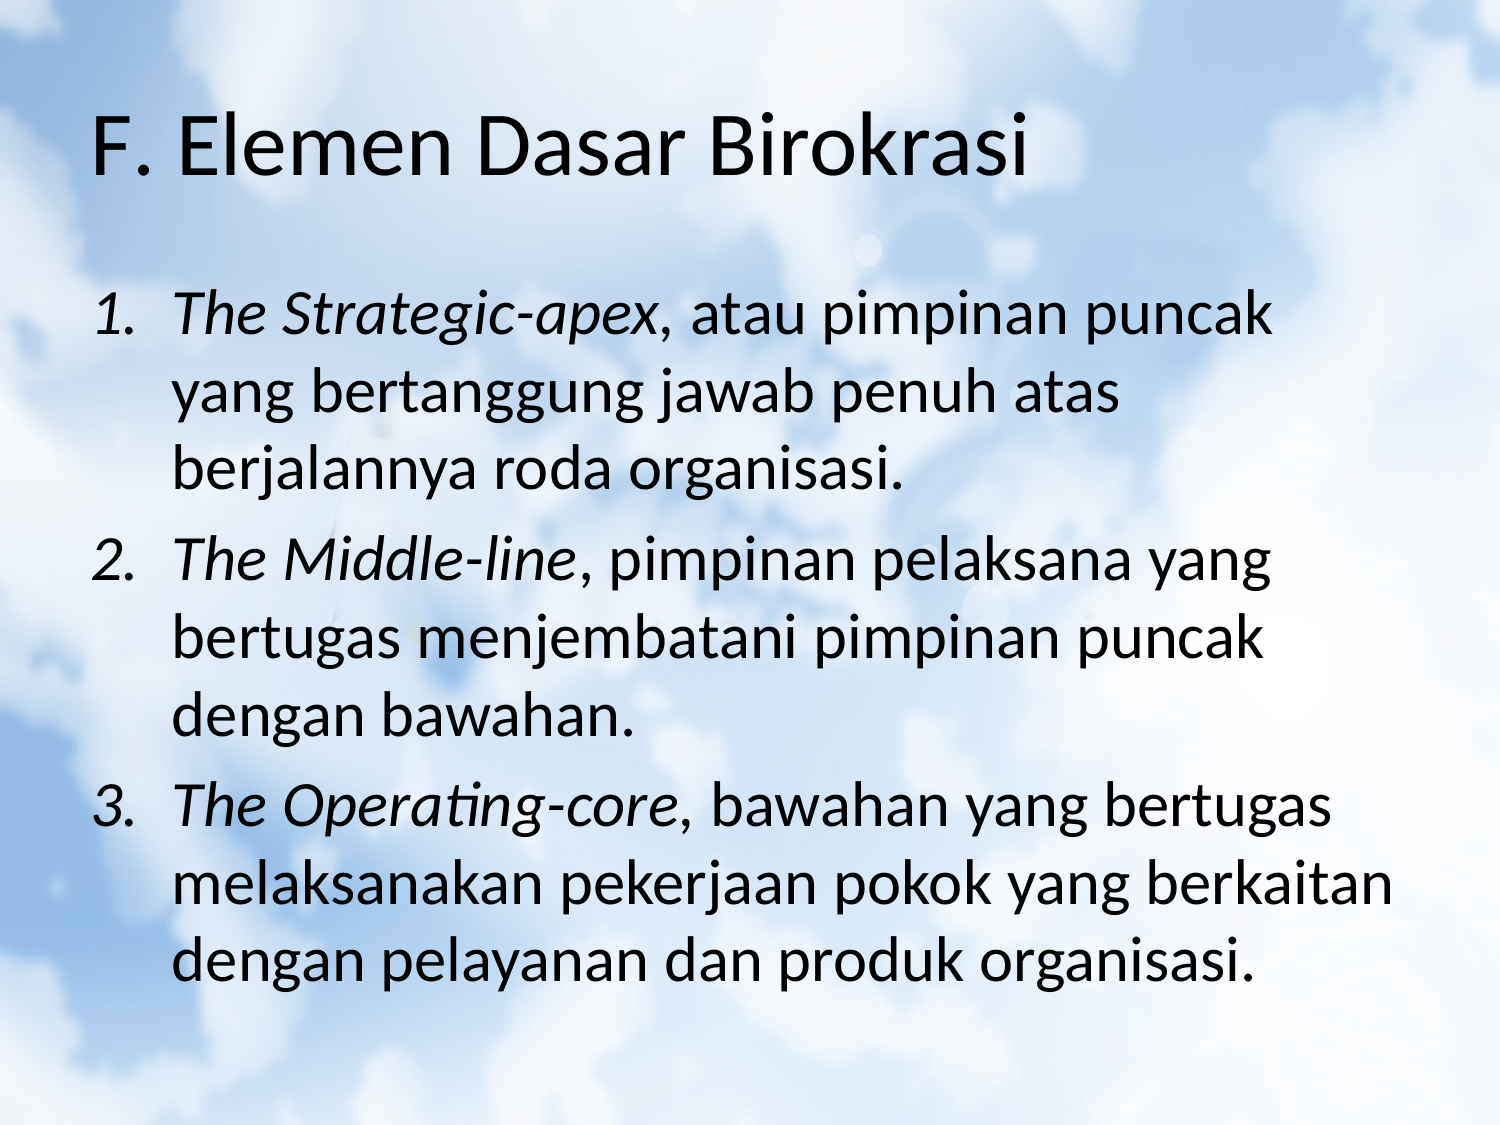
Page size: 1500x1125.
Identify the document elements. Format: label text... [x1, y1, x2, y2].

title F. Elemen Dasar Birokrasi [75, 45, 1425, 233]
list The Strategic-apex, atau pimpinan puncak yang bertanggung jawab penuh atas berjalannya roda organisasi. The Middle-line, pimpinan pelaksana yang bertugas menjembatani pimpinan puncak dengan bawahan. The Operating-core, bawahan yang bertugas melaksanakan pekerjaan pokok yang berkaitan dengan pelayanan dan produk organisasi. [75, 262, 1425, 1059]
